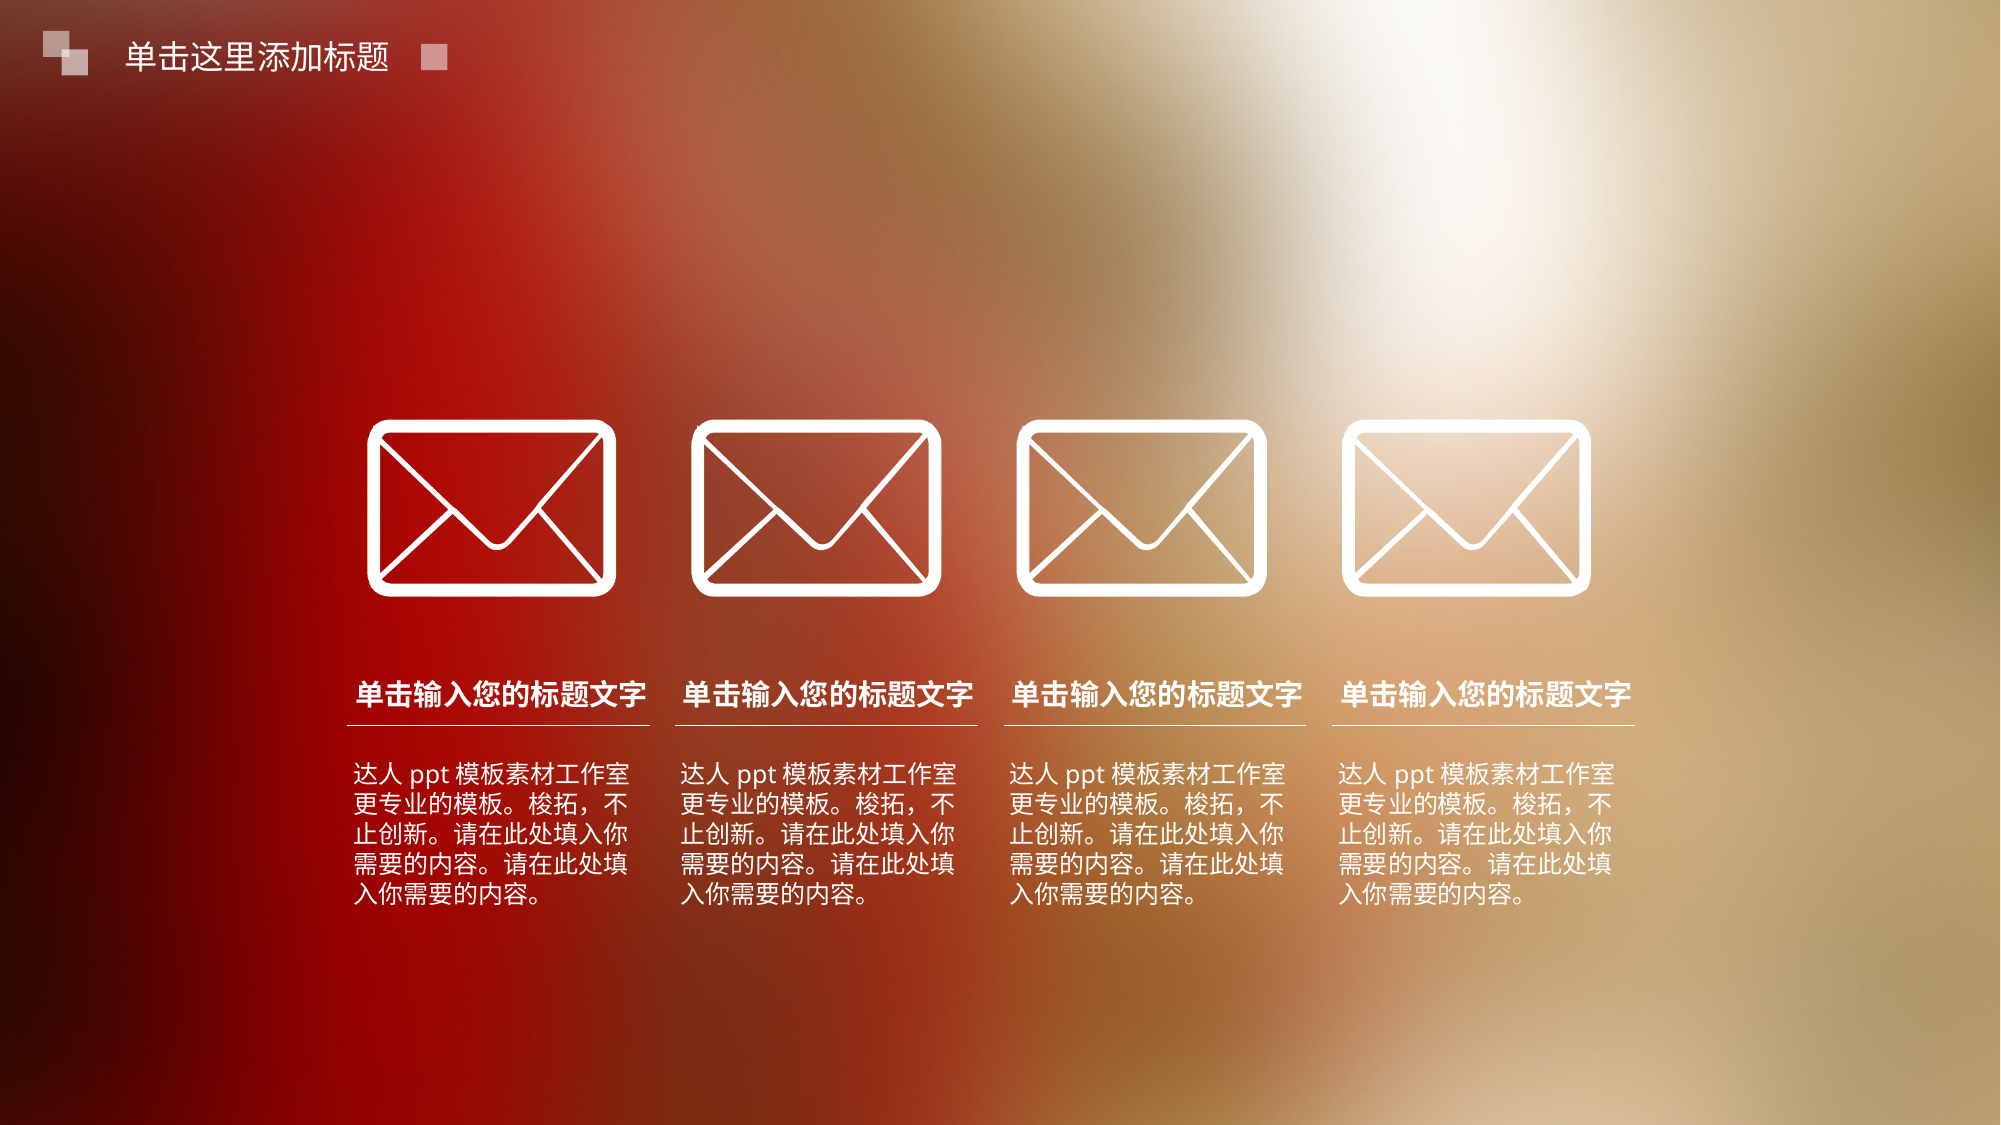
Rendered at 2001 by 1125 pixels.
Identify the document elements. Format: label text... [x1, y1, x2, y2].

text_box 单击输入您的标题文字 [1296, 668, 1677, 719]
text_box 达人ppt模板素材工作室更专业的模板。梭拓，不止创新。请在此处填入你需要的内容。请在此处填入你需要的内容。 [338, 751, 660, 916]
text_box [367, 419, 617, 597]
text_box 达人ppt模板素材工作室更专业的模板。梭拓，不止创新。请在此处填入你需要的内容。请在此处填入你需要的内容。 [1323, 751, 1645, 916]
text_box 单击输入您的标题文字 [311, 668, 639, 719]
text_box [1342, 419, 1591, 597]
text_box [691, 419, 942, 597]
text_box 达人ppt模板素材工作室更专业的模板。梭拓，不止创新。请在此处填入你需要的内容。请在此处填入你需要的内容。 [994, 751, 1316, 916]
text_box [42, 30, 448, 76]
text_box 单击输入您的标题文字 [968, 668, 1296, 719]
picture [0, 0, 2001, 1125]
text_box 单击输入您的标题文字 [639, 668, 968, 719]
text_box 达人ppt模板素材工作室更专业的模板。梭拓，不止创新。请在此处填入你需要的内容。请在此处填入你需要的内容。 [665, 751, 987, 916]
text_box [1016, 419, 1267, 597]
